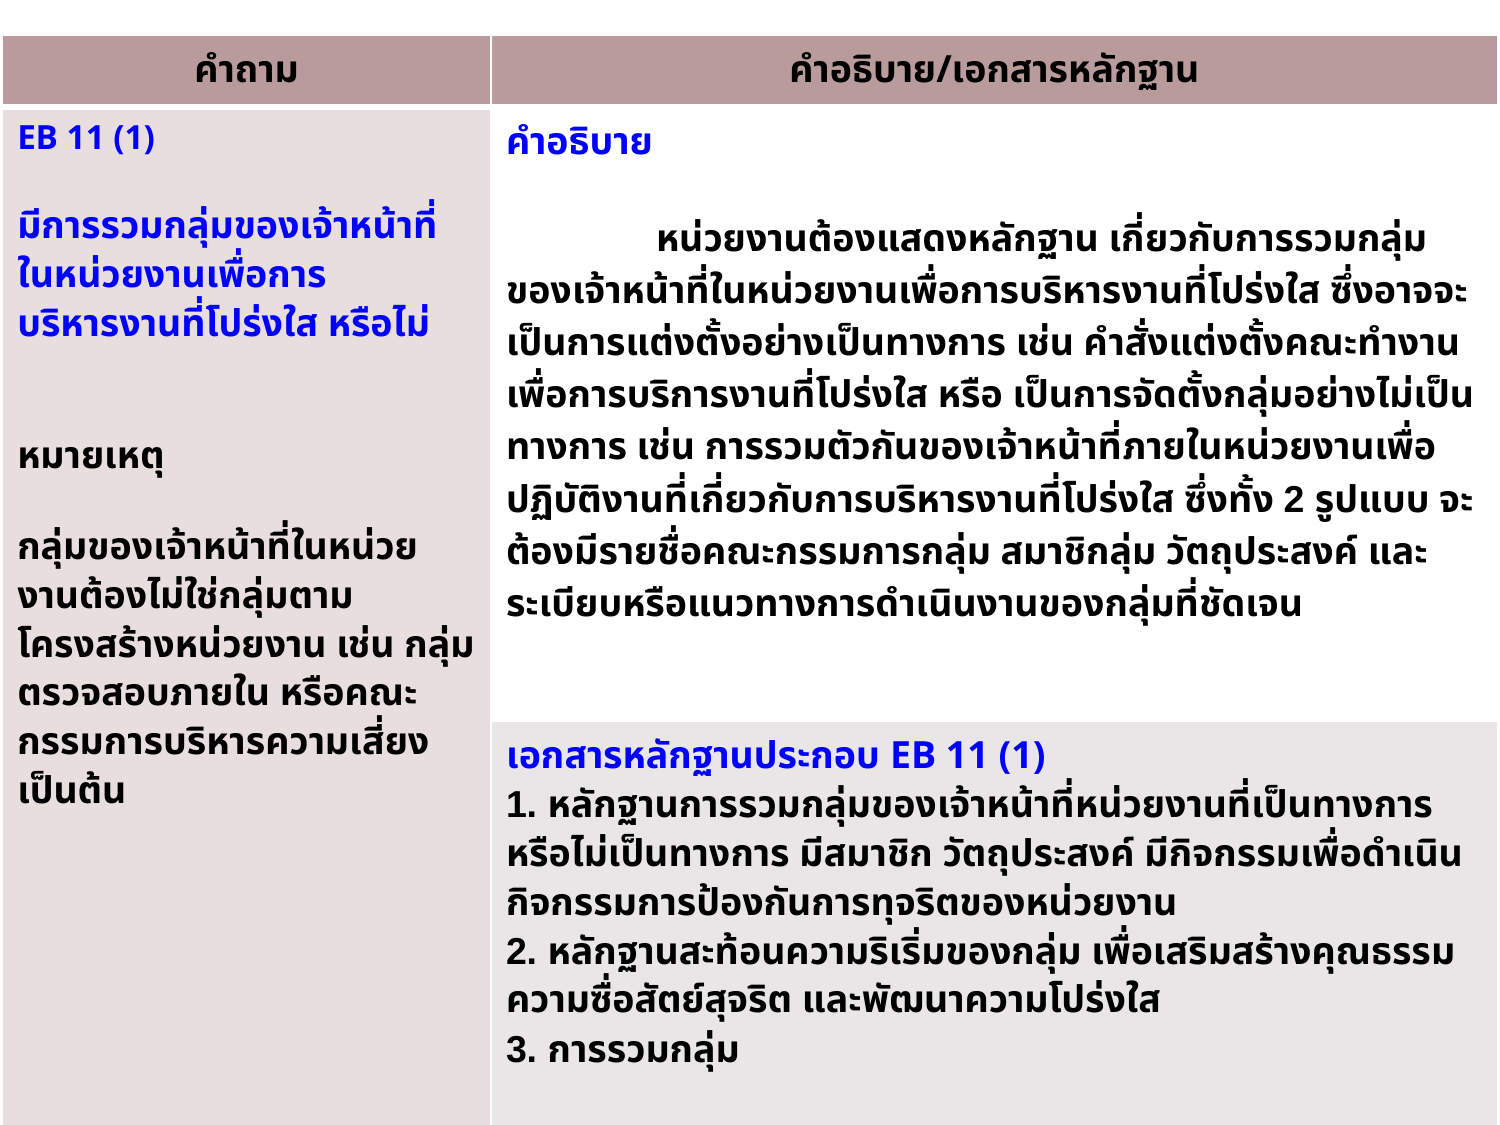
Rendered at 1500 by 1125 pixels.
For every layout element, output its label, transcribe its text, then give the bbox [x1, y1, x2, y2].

table_cell EB 11 (1) มีการรวมกลุ่มของเจ้าหน้าที่ ในหน่วยงานเพื่อการ บริหารงานที่โปร่งใส หรือไม่ หมายเหตุ กลุ่มของเจ้าหน้าที่ในหน่วยงานต้องไม่ใช่กลุ่มตามโครงสร้างหน่วยงาน เช่น กลุ่มตรวจสอบภายใน หรือคณะกรรมการบริหารความเสี่ยง เป็นต้น [3, 110, 490, 1125]
table_header คำอธิบาย/เอกสารหลักฐาน [492, 36, 1497, 104]
table_cell เอกสารหลักฐานประกอบ EB 11 (1) 1. หลักฐานการรวมกลุ่มของเจ้าหน้าที่หน่วยงานที่เป็นทางการหรือไม่เป็นทางการ มีสมาชิก วัตถุประสงค์ มีกิจกรรมเพื่อดำเนินกิจกรรมการป้องกันการทุจริตของหน่วยงาน 2. หลักฐานสะท้อนความริเริ่มของกลุ่ม เพื่อเสริมสร้างคุณธรรม ความซื่อสัตย์สุจริต และพัฒนาความโปร่งใส 3. การรวมกลุ่ม [492, 722, 1497, 1125]
table_header คำถาม [3, 36, 490, 104]
table_cell คำอธิบาย หน่วยงานต้องแสดงหลักฐาน เกี่ยวกับการรวมกลุ่มของเจ้าหน้าที่ในหน่วยงานเพื่อการบริหารงานที่โปร่งใส ซึ่งอาจจะเป็นการแต่งตั้งอย่างเป็นทางการ เช่น คำสั่งแต่งตั้งคณะทำงานเพื่อการบริการงานที่โปร่งใส หรือ เป็นการจัดตั้งกลุ่มอย่างไม่เป็นทางการ เช่น การรวมตัวกันของเจ้าหน้าที่ภายในหน่วยงานเพื่อปฏิบัติงานที่เกี่ยวกับการบริหารงานที่โปร่งใส ซึ่งทั้ง 2 รูปแบบ จะต้องมีรายชื่อคณะกรรมการกลุ่ม สมาชิกลุ่ม วัตถุประสงค์ และระเบียบหรือแนวทางการดำเนินงานของกลุ่มที่ชัดเจน [492, 110, 1497, 720]
